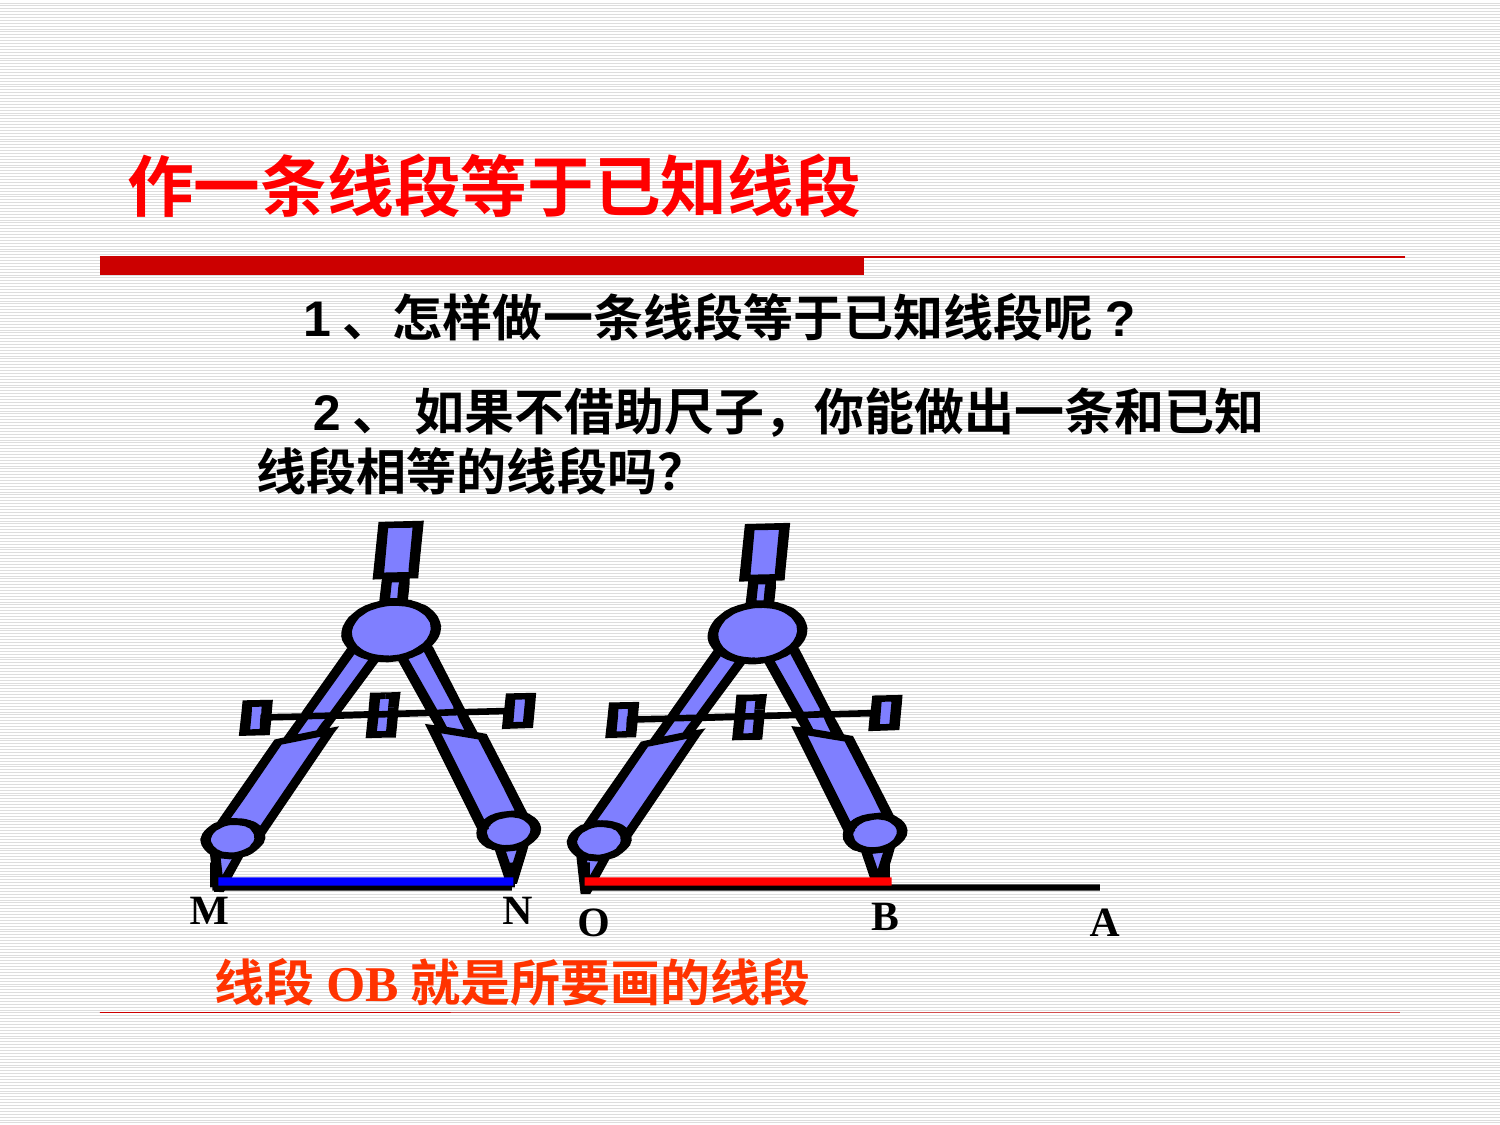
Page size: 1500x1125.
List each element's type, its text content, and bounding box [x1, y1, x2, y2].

text_box 1、怎样做一条线段等于已知线段呢? [218, 278, 1282, 354]
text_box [174, 862, 560, 941]
text_box 2、 如果不借助尺子，你能做出一条和已知线段相等的线段吗？ [242, 373, 1306, 509]
text_box 线段OB就是所要画的线段 [199, 949, 826, 1019]
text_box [186, 524, 538, 860]
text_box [562, 862, 1151, 953]
text_box 作一条线段等于已知线段 [112, 137, 1294, 232]
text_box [553, 526, 904, 860]
